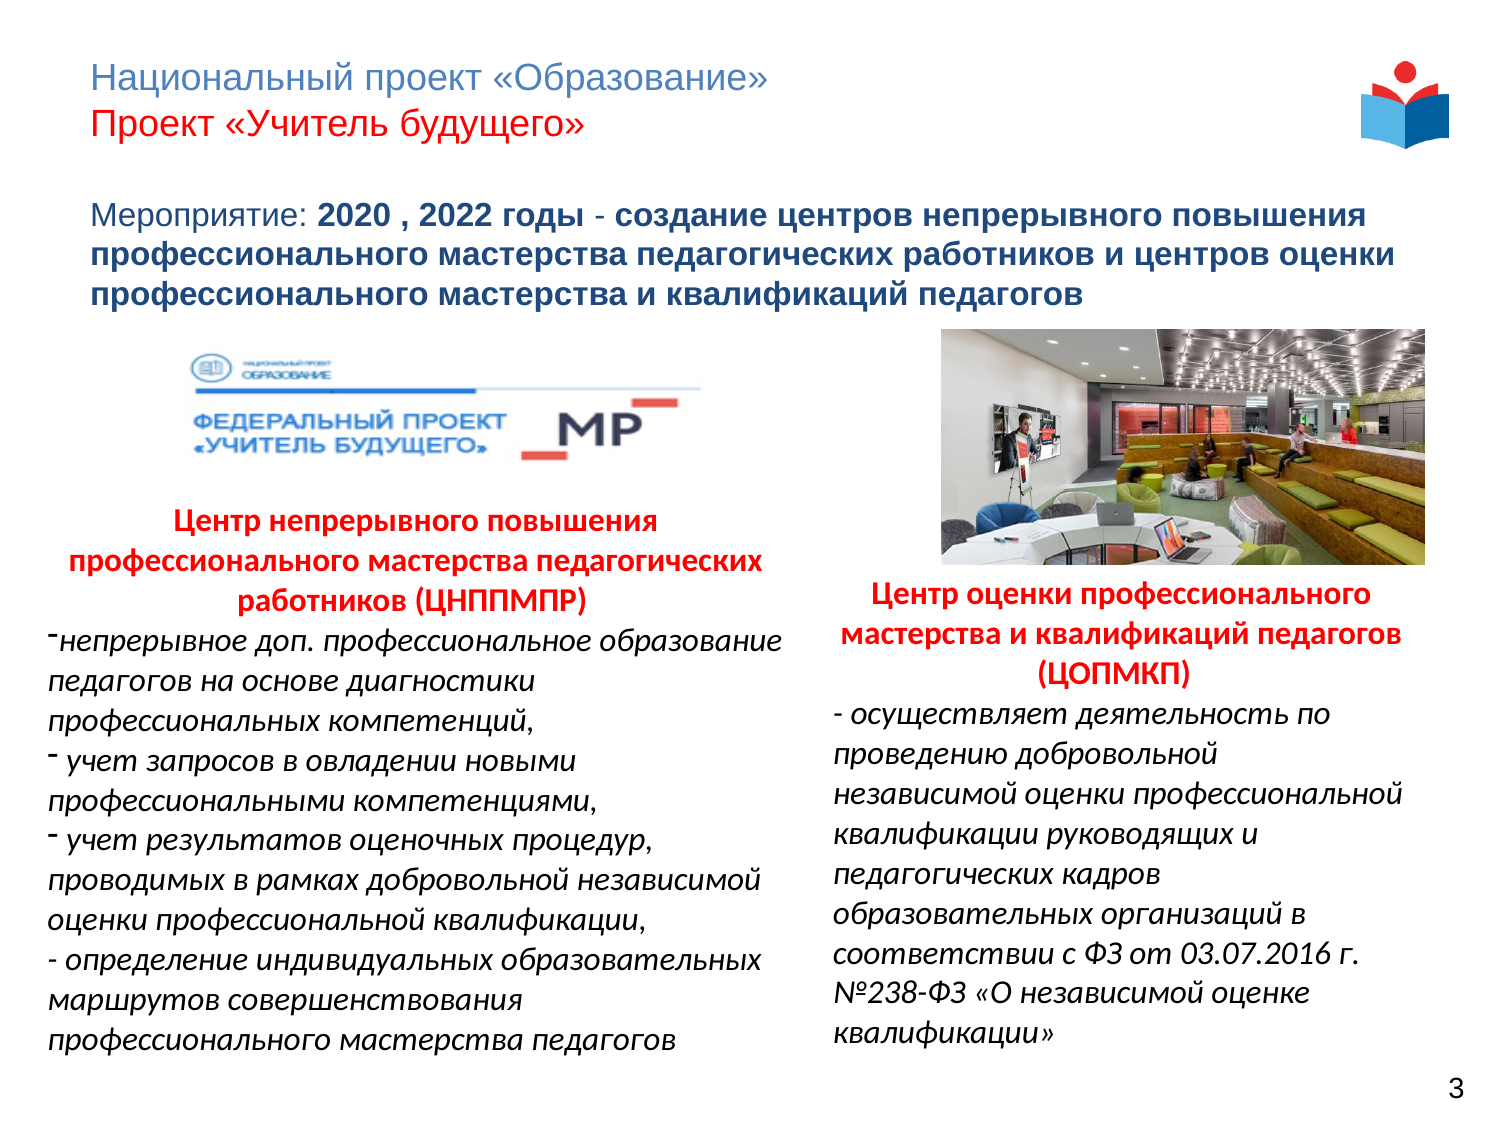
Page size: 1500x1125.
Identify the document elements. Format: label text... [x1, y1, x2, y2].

text_box Центр непрерывного повышения профессионального мастерства педагогических работников (ЦНППМПР) непрерывное доп. профессиональное образование педагогов на основе диагностики профессиональных компетенций, учет запросов в овладении новыми профессиональными компетенциями, учет результатов оценочных процедур, проводимых в рамках добровольной независимой оценки профессиональной квалификации, - определение индивидуальных образовательных маршрутов совершенствования профессионального мастерства педагогов [32, 490, 800, 1065]
picture [170, 329, 724, 482]
title Национальный проект «Образование» Проект «Учитель будущего» [75, 45, 1327, 152]
picture [1361, 61, 1449, 149]
list Мероприятие: 2020 , 2022 годы - создание центров непрерывного повышения профессионального мастерства педагогических работников и центров оценки профессионального мастерства и квалификаций педагогов [75, 185, 1425, 1005]
text_box Центр оценки профессионального мастерства и квалификаций педагогов (ЦОПМКП) - осуществляет деятельность по проведению добровольной независимой оценки профессиональной квалификации руководящих и педагогических кадров образовательных организаций в соответствии с ФЗ от 03.07.2016 г. №238-ФЗ «О независимой оценке квалификации» [818, 564, 1425, 1058]
picture [941, 329, 1426, 565]
